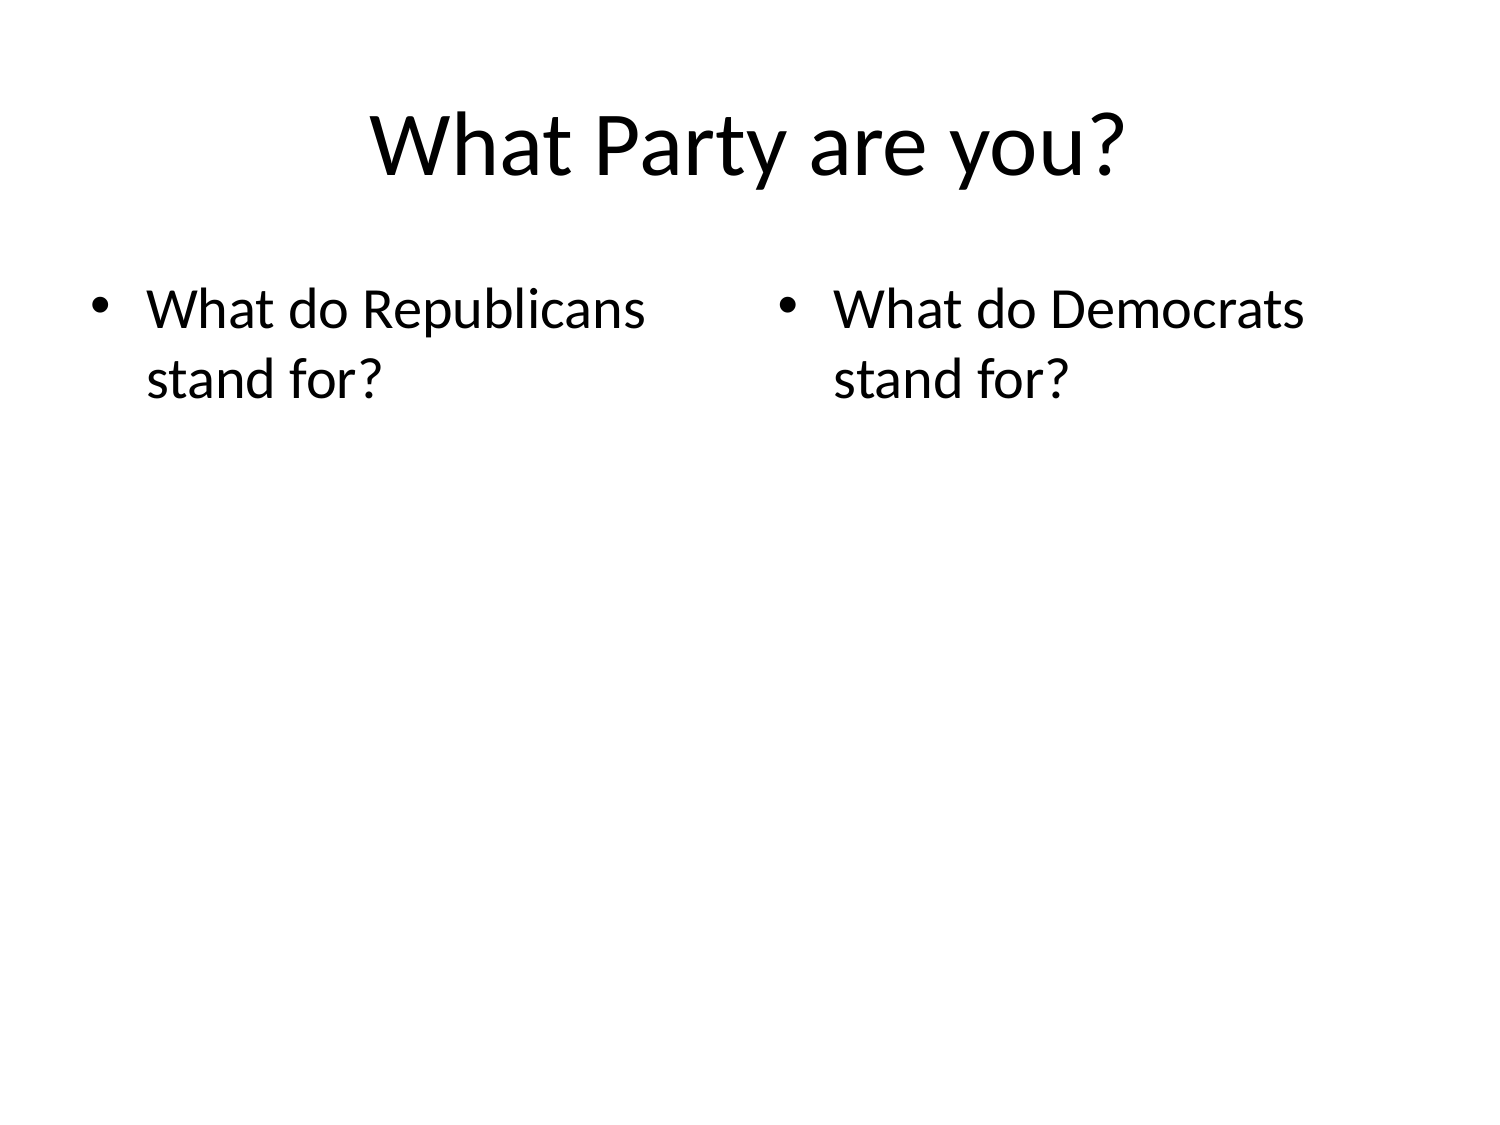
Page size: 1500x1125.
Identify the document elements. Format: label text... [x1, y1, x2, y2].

title What Party are you? [75, 45, 1425, 233]
list What do Democrats stand for? [762, 262, 1425, 1005]
list What do Republicans stand for? [75, 262, 738, 1005]
